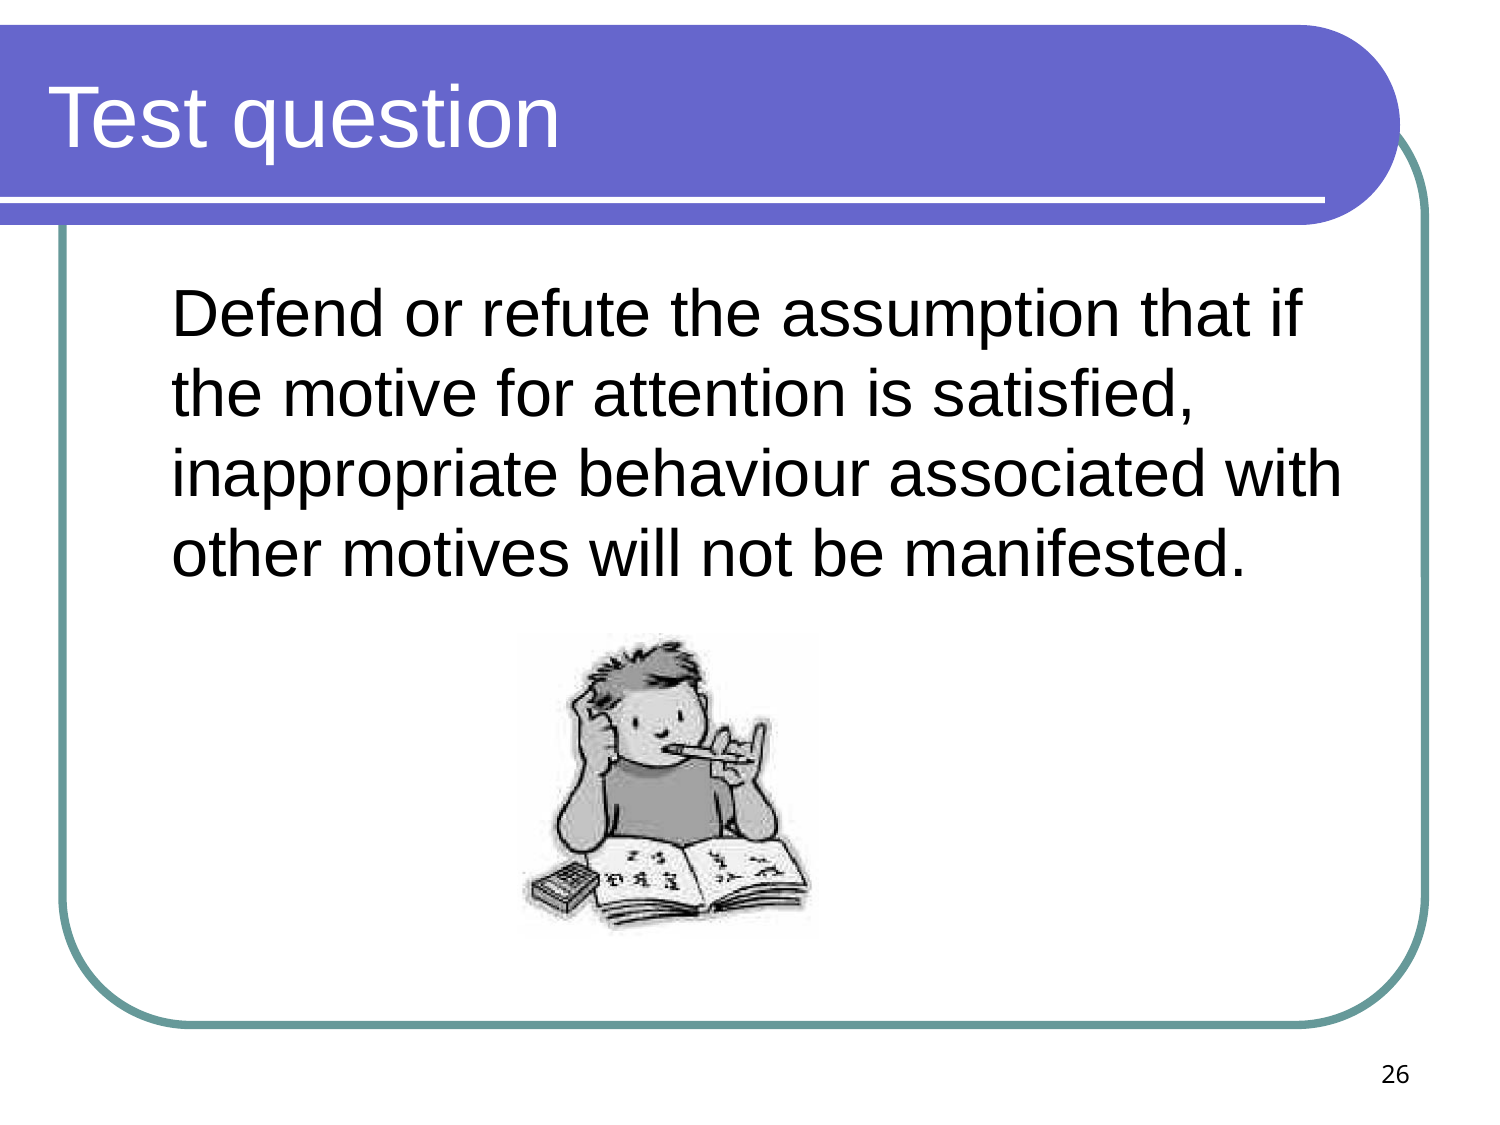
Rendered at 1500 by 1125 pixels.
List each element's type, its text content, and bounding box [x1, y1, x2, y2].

list Defend or refute the assumption that if the motive for attention is satisfied, inappropriate behaviour associated with other motives will not be manifested. [99, 262, 1401, 988]
slide_number 26 [1074, 1024, 1426, 1101]
picture [501, 633, 833, 940]
title Test question [31, 37, 1348, 188]
